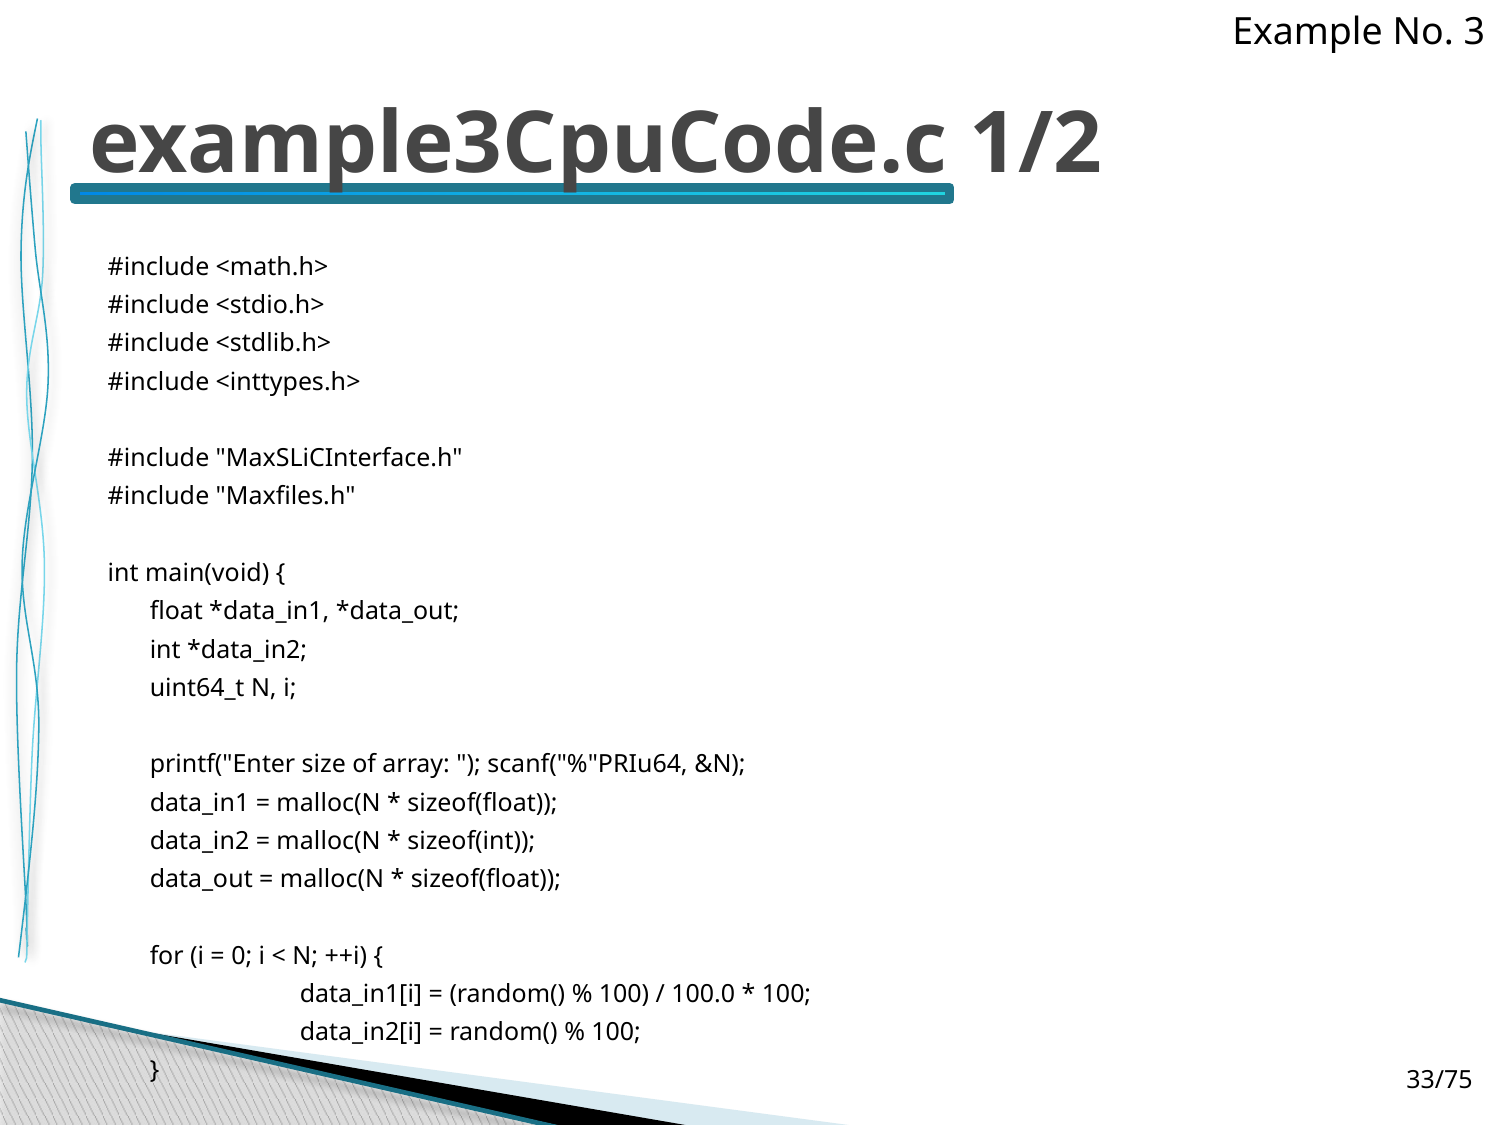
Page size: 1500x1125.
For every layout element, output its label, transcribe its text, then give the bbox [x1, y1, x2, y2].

list #include <math.h> #include <stdio.h> #include <stdlib.h> #include <inttypes.h> #include "MaxSLiCInterface.h" #include "Maxfiles.h" int main(void) { float *data_in1, *data_out; int *data_in2; uint64_t N, i; printf("Enter size of array: "); scanf("%"PRIu64, &N); data_in1 = malloc(N * sizeof(float)); data_in2 = malloc(N * sizeof(int)); data_out = malloc(N * sizeof(float)); for (i = 0; i < N; ++i) { data_in1[i] = (random() % 100) / 100.0 * 100; data_in2[i] = random() % 100; } [75, 243, 1425, 1100]
title example3CpuCode.c 1/2 [75, 45, 1425, 233]
list Example No. 3 [1074, 0, 1500, 63]
